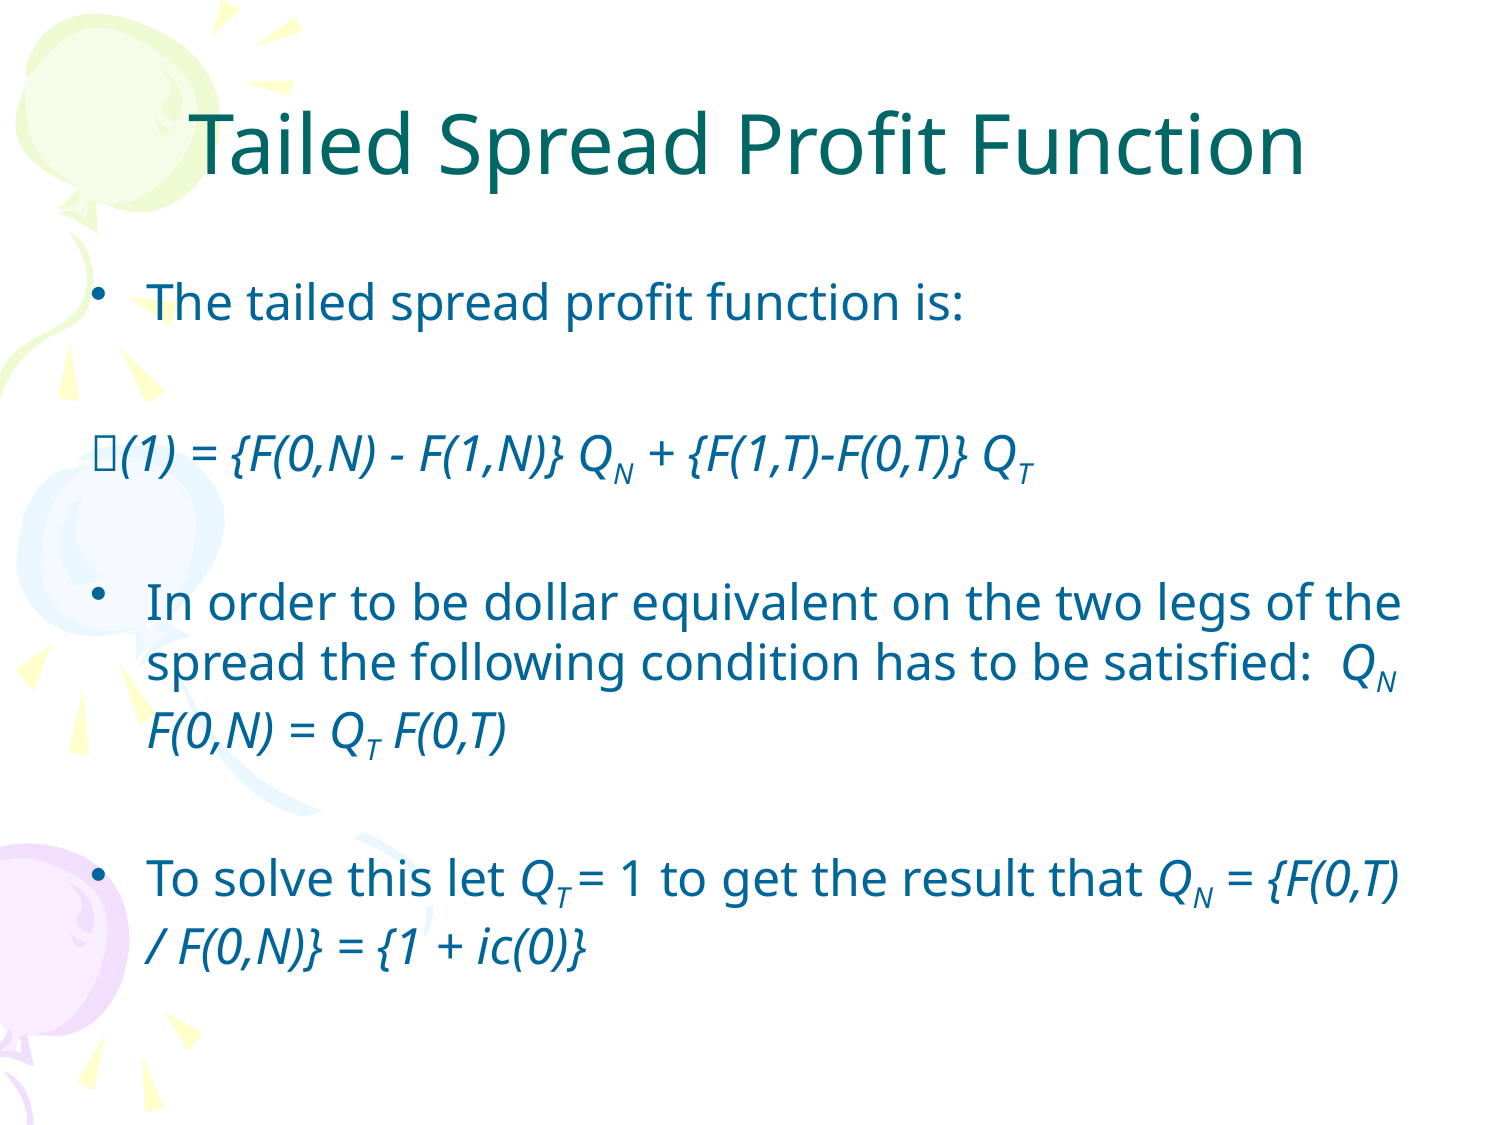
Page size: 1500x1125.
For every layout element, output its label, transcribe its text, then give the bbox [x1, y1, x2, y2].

title Tailed Spread Profit Function [72, 62, 1425, 200]
list The tailed spread profit function is: (1) = {F(0,N) - F(1,N)} QN + {F(1,T)-F(0,T)} QT In order to be dollar equivalent on the two legs of the spread the following condition has to be satisfied: QN F(0,N) = QT F(0,T) To solve this let QT = 1 to get the result that QN = {F(0,T) / F(0,N)} = {1 + ic(0)} [75, 262, 1425, 994]
